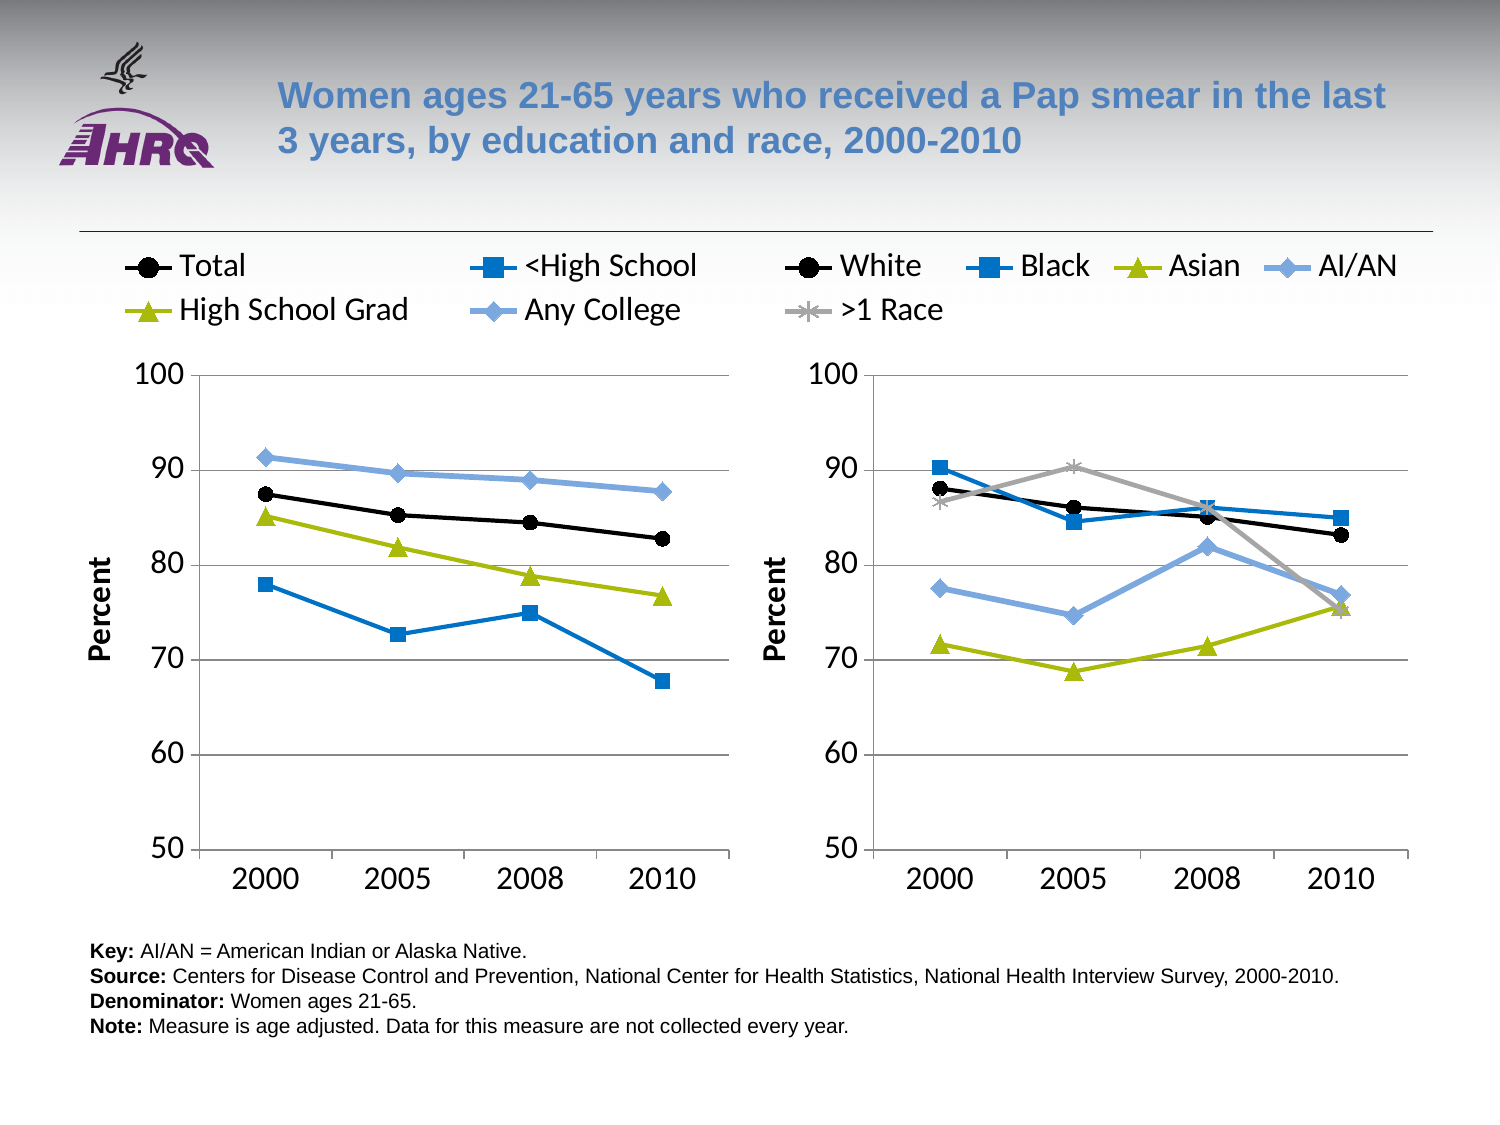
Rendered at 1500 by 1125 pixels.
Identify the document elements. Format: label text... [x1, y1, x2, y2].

picture [0, 0, 1500, 1125]
chart [74, 239, 1426, 916]
text_box Key: AI/AN = American Indian or Alaska Native. Source: Centers for Disease Control and Prevention, National Center for Health Statistics, National Health Interview Survey, 2000-2010. Denominator: Women ages 21-65. Note: Measure is age adjusted. Data for this measure are not collected every year. [74, 929, 1425, 1045]
title Women ages 21-65 years who received a Pap smear in the last 3 years, by education and race, 2000-2010 [262, 45, 1425, 188]
